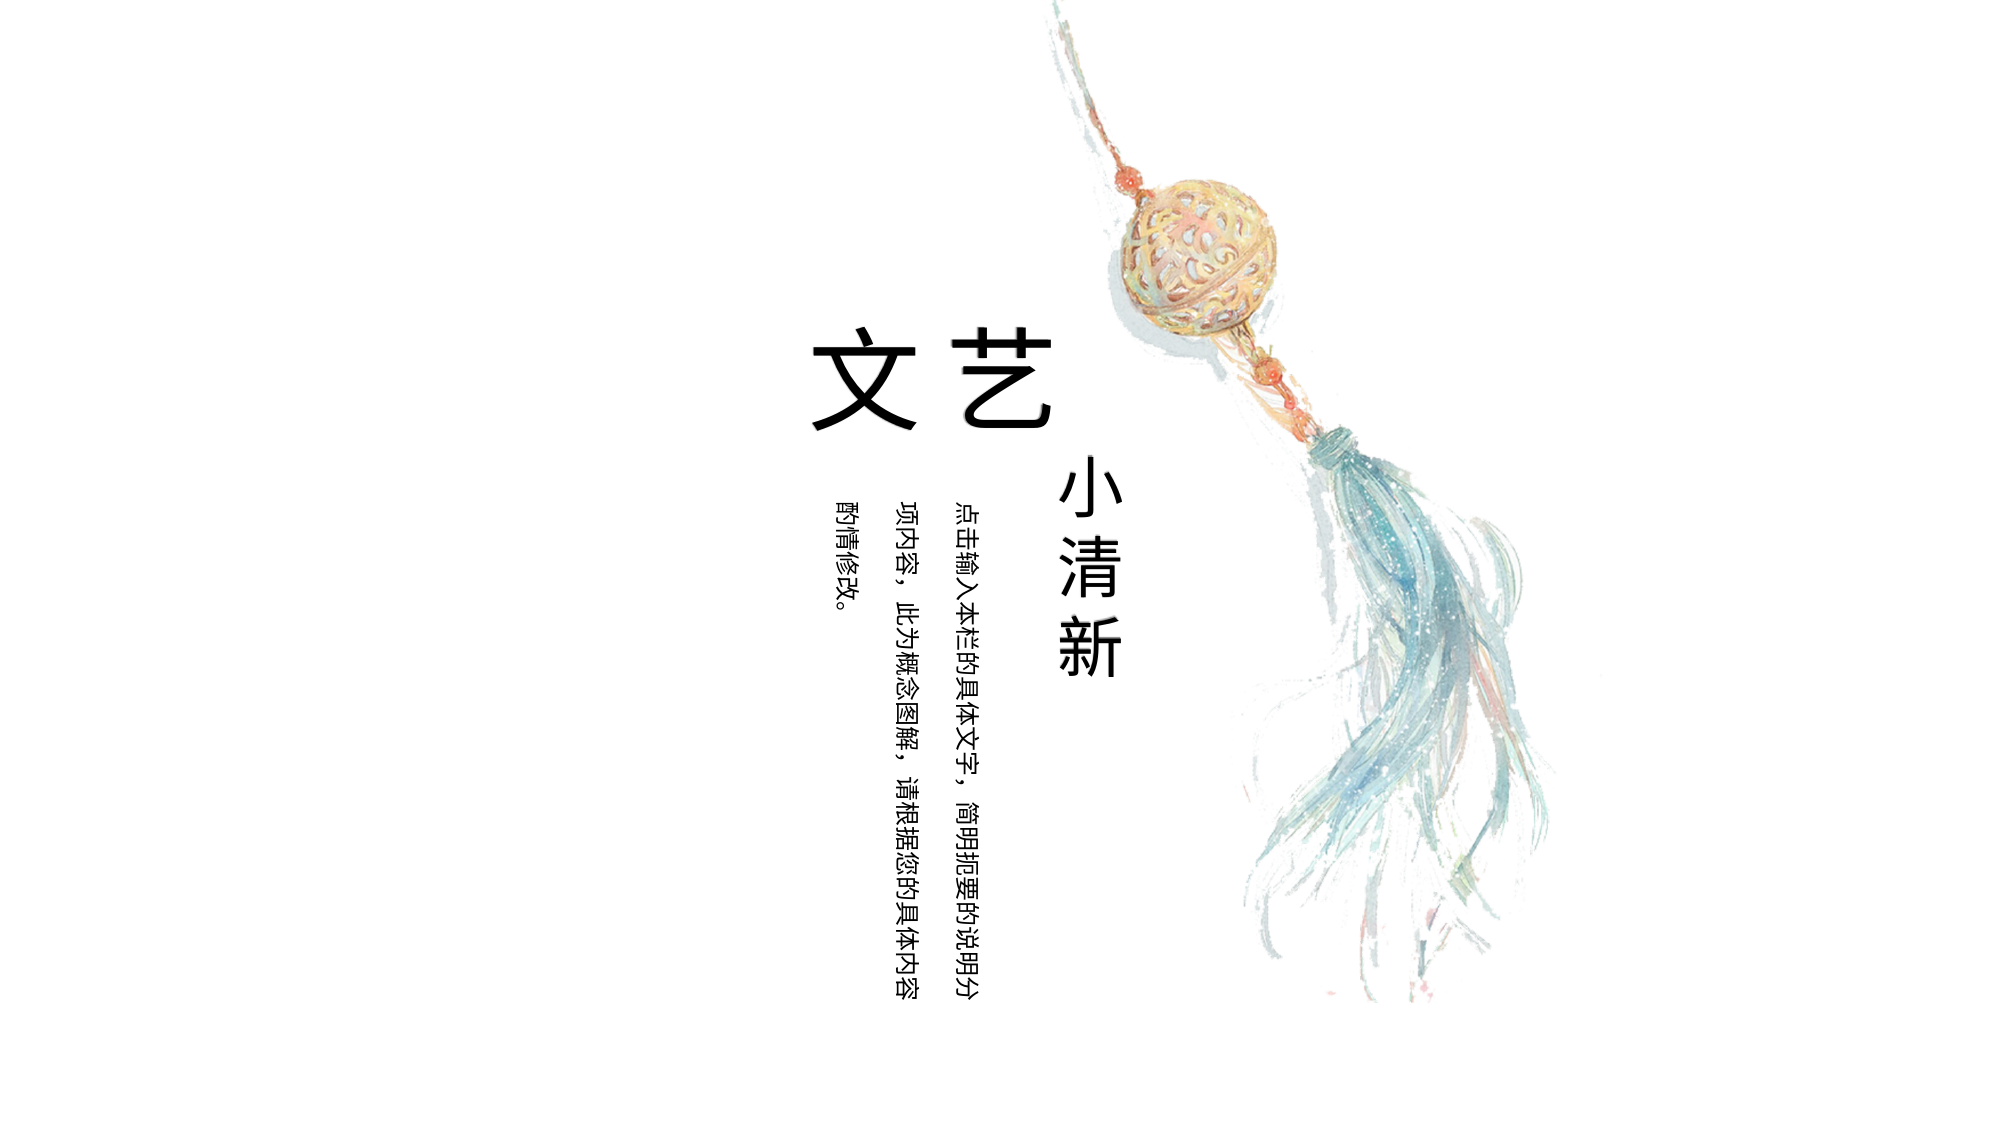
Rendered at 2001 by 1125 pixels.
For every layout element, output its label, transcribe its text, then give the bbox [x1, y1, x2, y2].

picture [999, 0, 1663, 1003]
text_box 点击输入本栏的具体文字，简明扼要的说明分项内容，此为概念图解，请根据您的具体内容酌情修改。 [816, 487, 1021, 1035]
text_box 文 艺 [770, 303, 999, 453]
